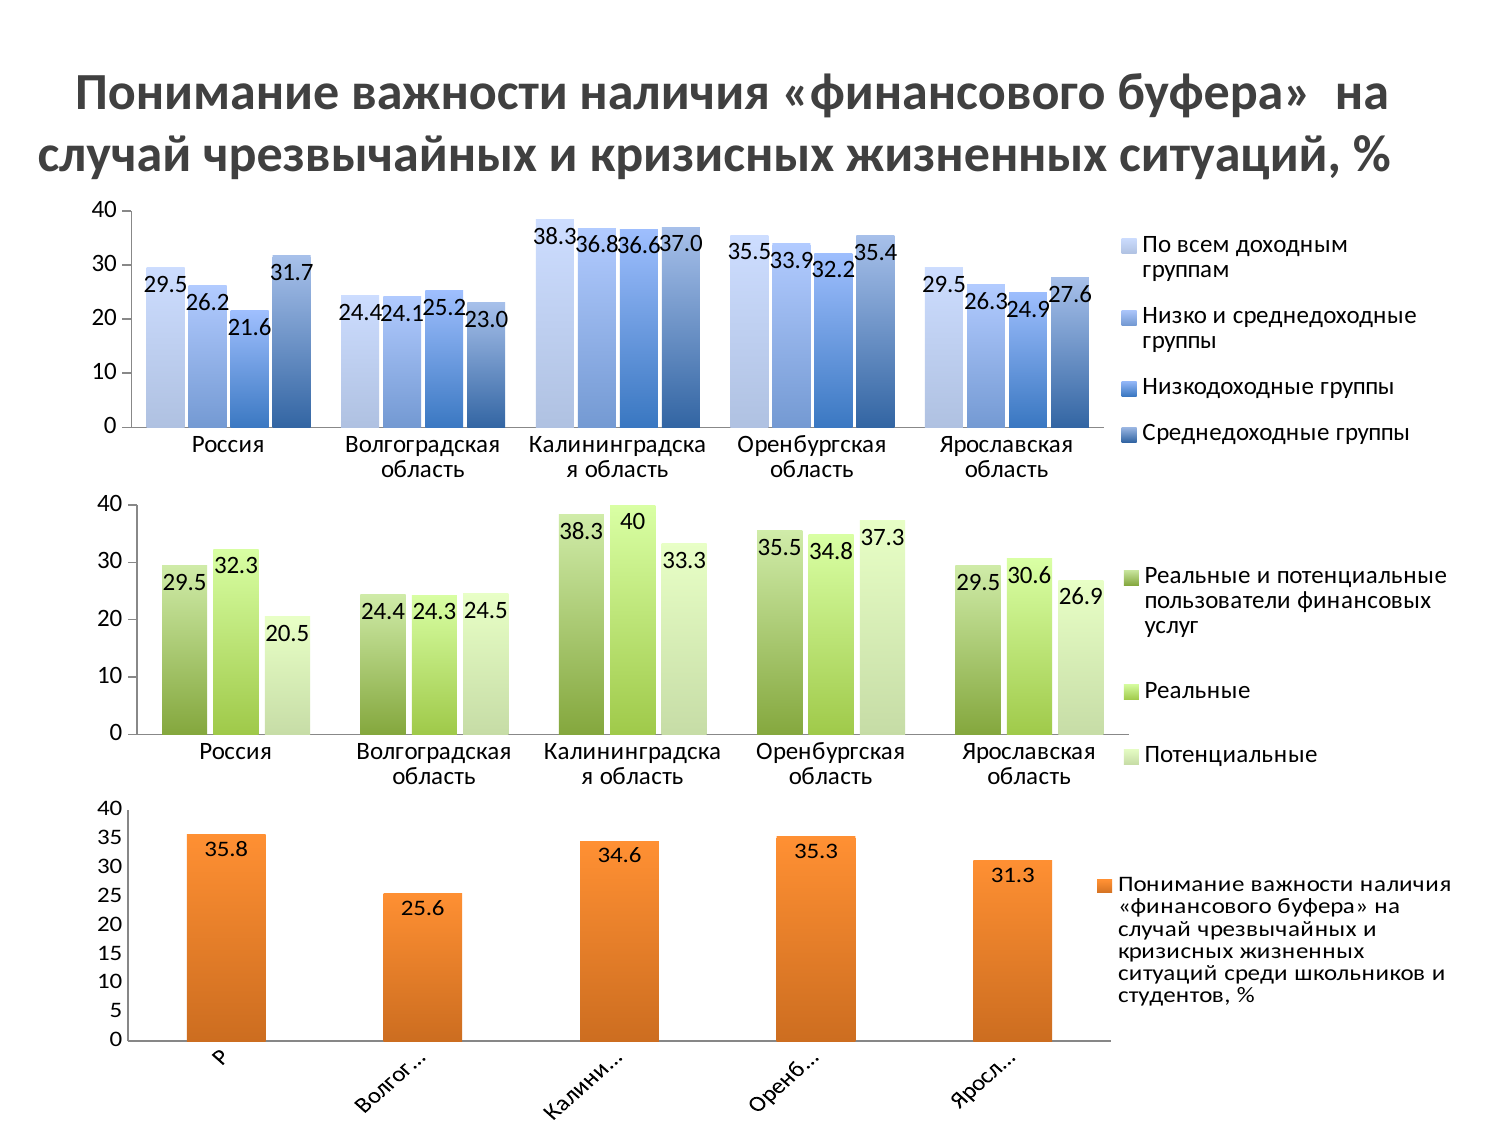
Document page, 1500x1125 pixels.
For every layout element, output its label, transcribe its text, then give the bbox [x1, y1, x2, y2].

title Понимание важности наличия «финансового буфера» на случай чрезвычайных и кризисных жизненных ситуаций, % [5, 19, 1459, 220]
chart [52, 196, 1471, 1125]
